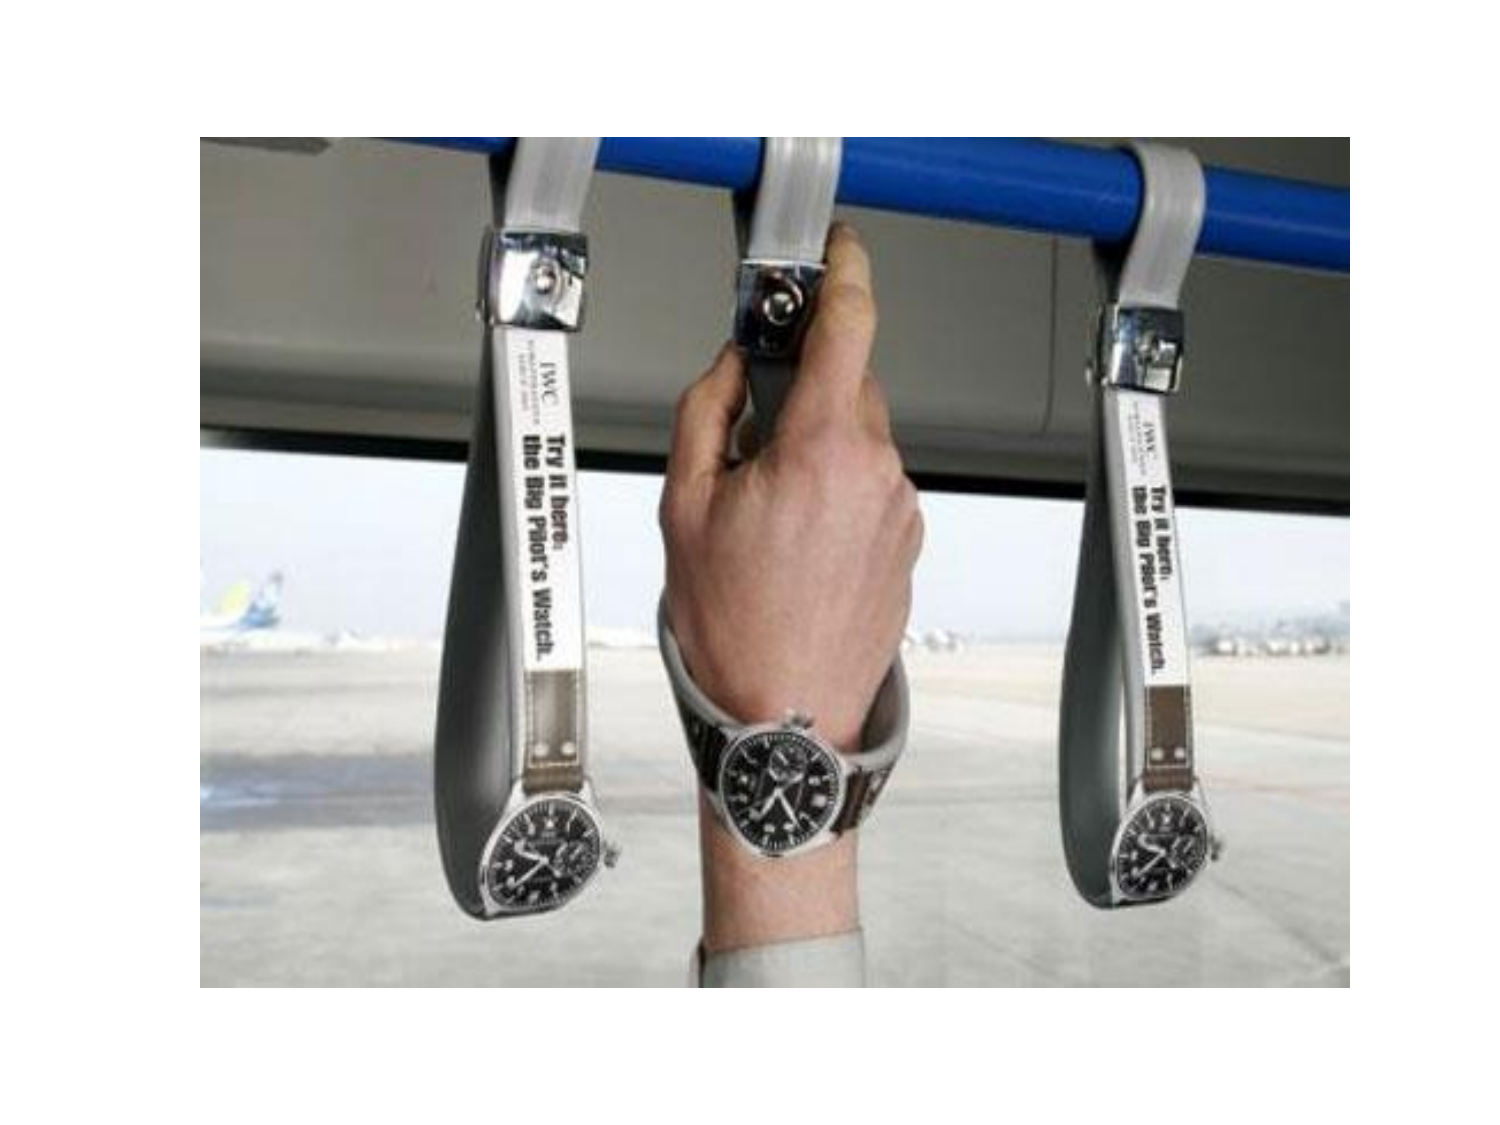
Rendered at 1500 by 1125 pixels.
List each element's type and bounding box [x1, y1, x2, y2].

picture [199, 137, 1351, 988]
